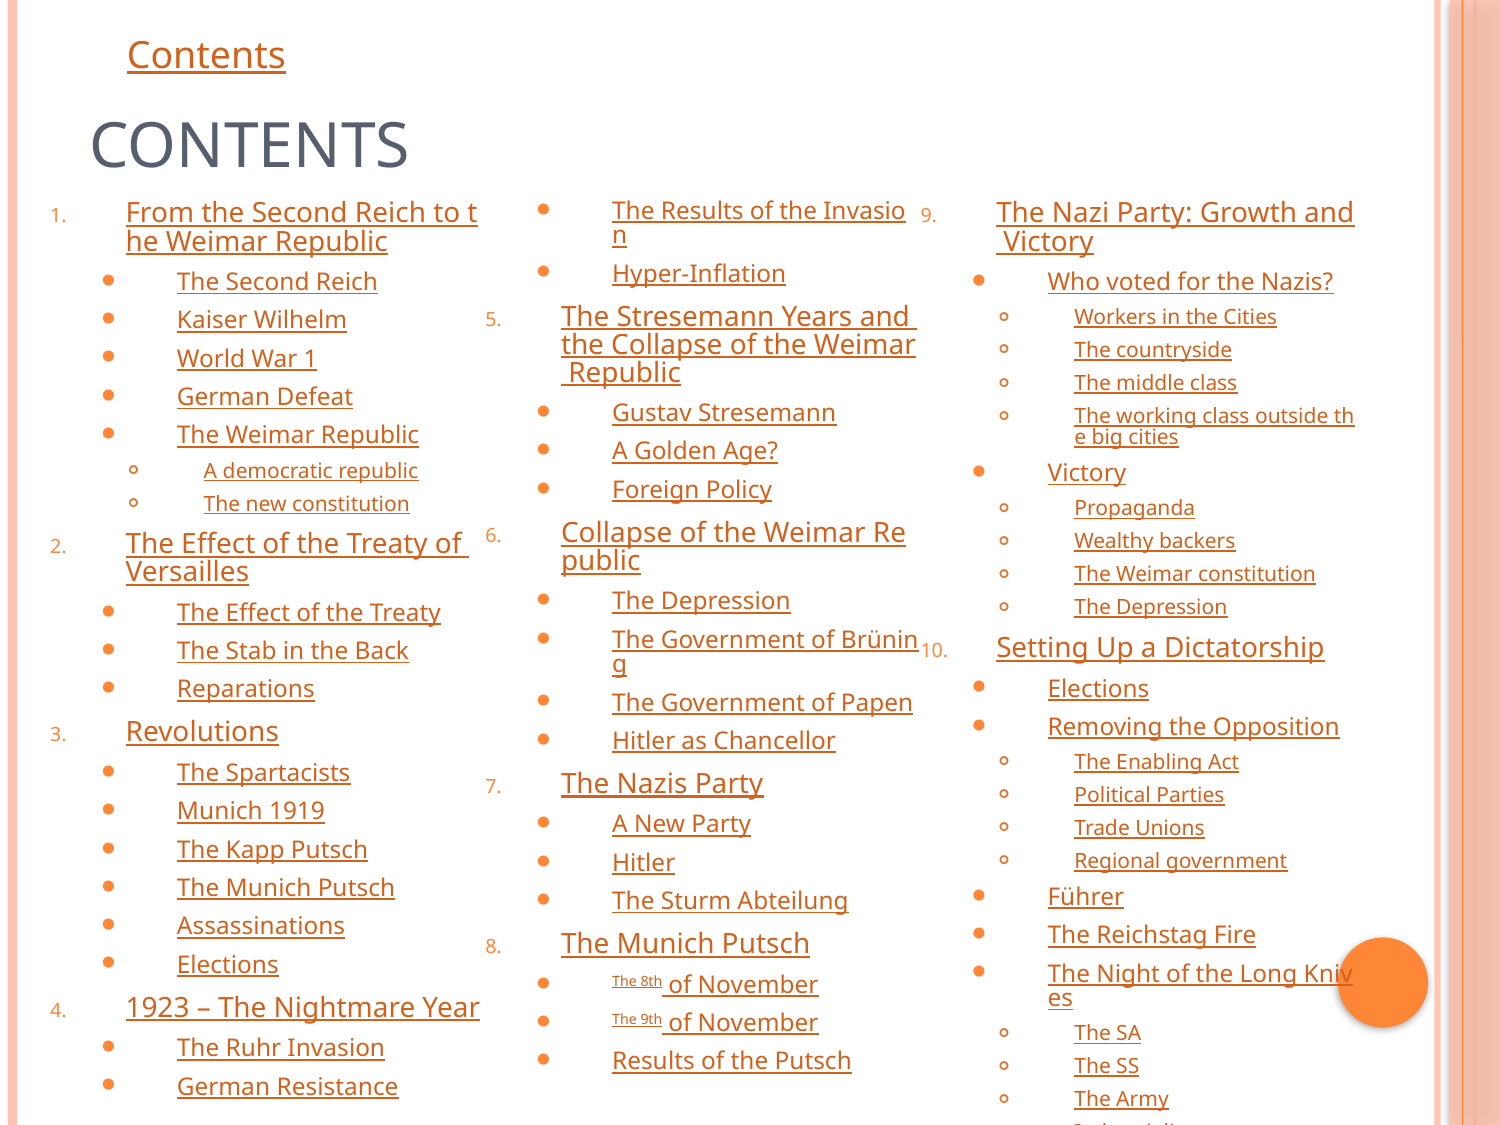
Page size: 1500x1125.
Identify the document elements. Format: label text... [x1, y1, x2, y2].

list From the Second Reich to the Weimar Republic The Second Reich Kaiser Wilhelm World War 1 German Defeat The Weimar Republic A democratic republic The new constitution The Effect of the Treaty of Versailles The Effect of the Treaty The Stab in the Back Reparations Revolutions The Spartacists Munich 1919 The Kapp Putsch The Munich Putsch Assassinations Elections 1923 – The Nightmare Year The Ruhr Invasion German Resistance The Results of the Invasion Hyper-Inflation The Stresemann Years and the Collapse of the Weimar Republic Gustav Stresemann A Golden Age? Foreign Policy Collapse of the Weimar Republic The Depression The Government of Brüning The Government of Papen Hitler as Chancellor The Nazis Party A New Party Hitler The Sturm Abteilung The Munich Putsch The 8th of November The 9th of November Results of the Putsch The Nazi Party: Growth and Victory Who voted for the Nazis? Workers in the Cities The countryside The middle class The working class outside the big cities Victory Propaganda Wealthy backers The Weimar constitution The Depression Setting Up a Dictatorship Elections Removing the Opposition The Enabling Act Political Parties Trade Unions Regional government Führer The Reichstag Fire The Night of the Long Knives The SA The SS The Army Industrialists Hitler Göring Results The Hitler Myth The Hitler Myth The Image of Hitler [34, 187, 1372, 1125]
title Contents [75, 0, 1300, 187]
